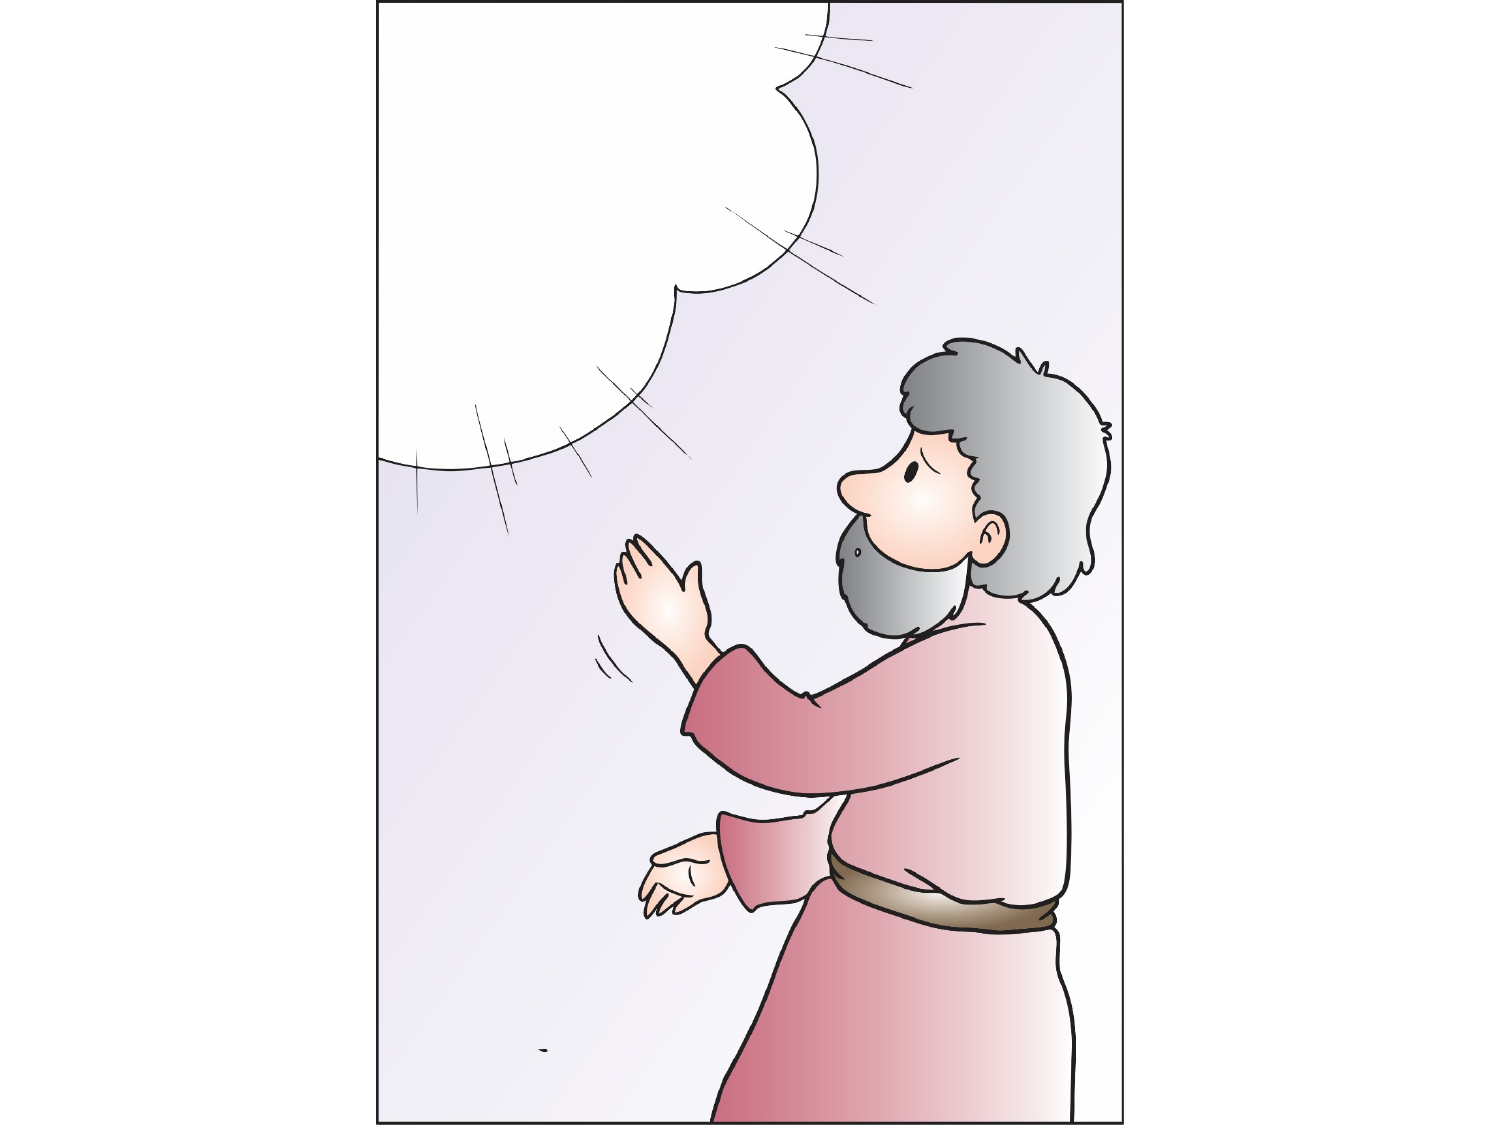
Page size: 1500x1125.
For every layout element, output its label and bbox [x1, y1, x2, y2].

list [375, 0, 1124, 1125]
